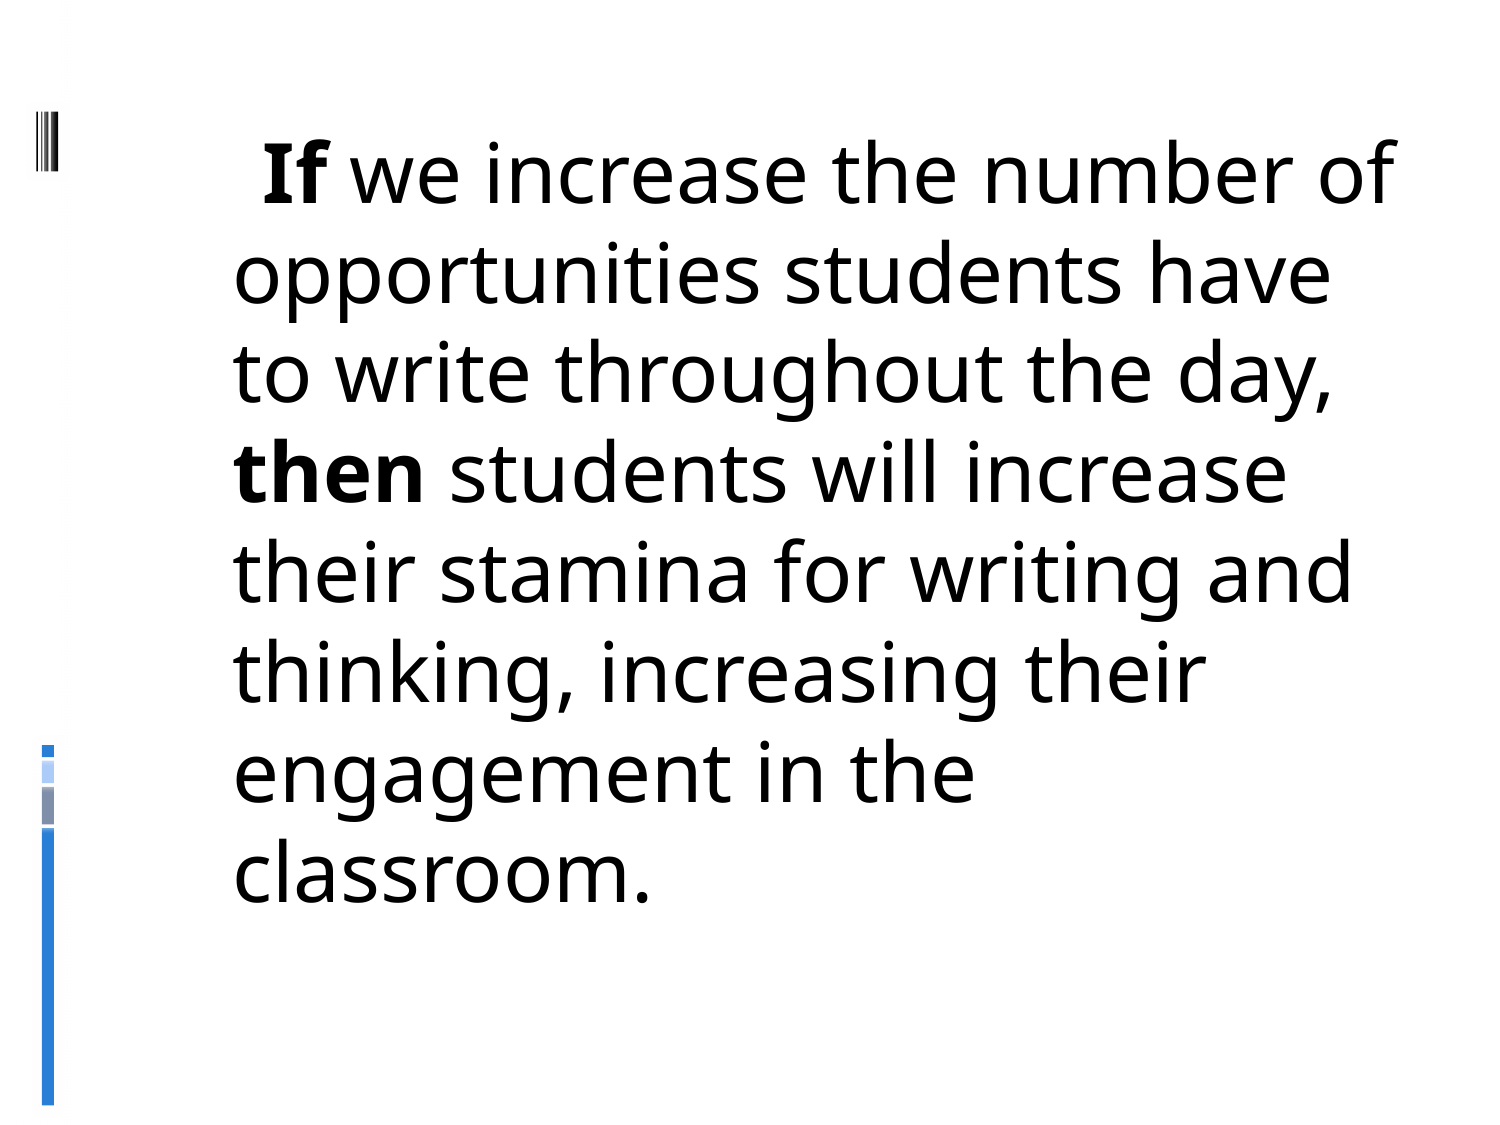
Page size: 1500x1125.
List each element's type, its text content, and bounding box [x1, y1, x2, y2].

list If we increase the number of opportunities students have to write throughout the day, then students will increase their stamina for writing and thinking, increasing their engagement in the classroom. [150, 112, 1425, 1043]
